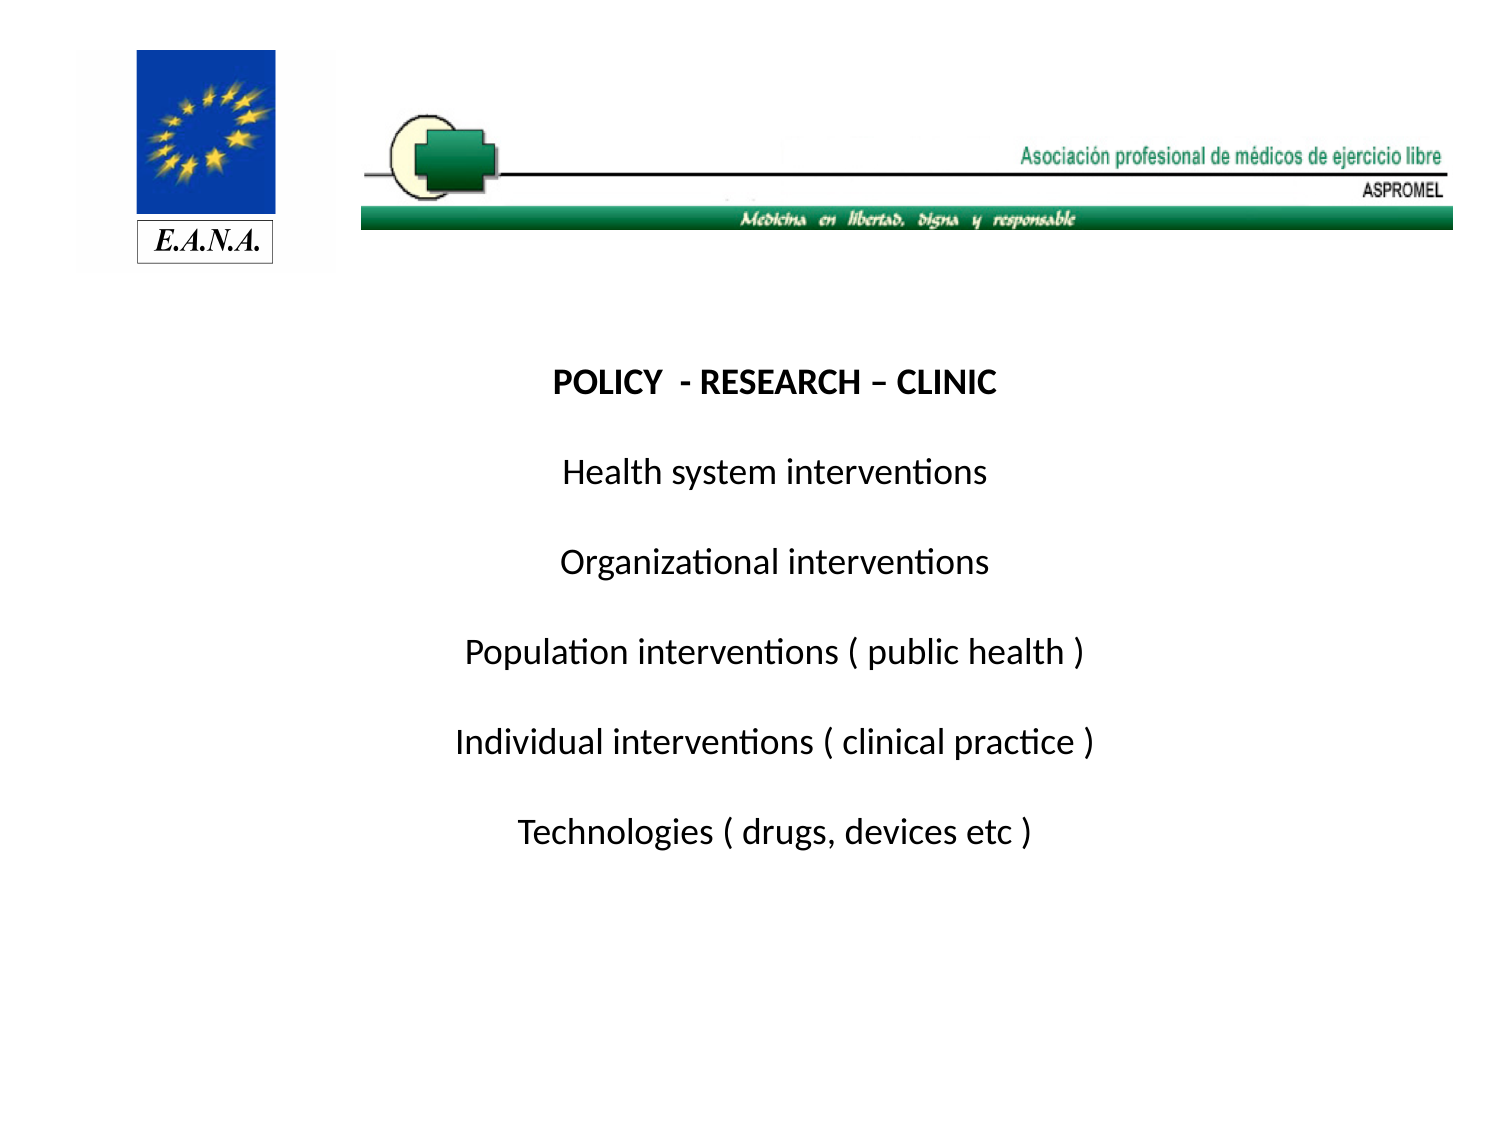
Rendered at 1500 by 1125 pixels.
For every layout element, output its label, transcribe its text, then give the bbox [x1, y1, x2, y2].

text_box POLICY - RESEARCH – CLINIC Health system interventions Organizational interventions Population interventions ( public health ) Individual interventions ( clinical practice ) Technologies ( drugs, devices etc ) [134, 349, 1417, 950]
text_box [361, 108, 1453, 230]
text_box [75, 220, 336, 274]
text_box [75, 50, 336, 219]
